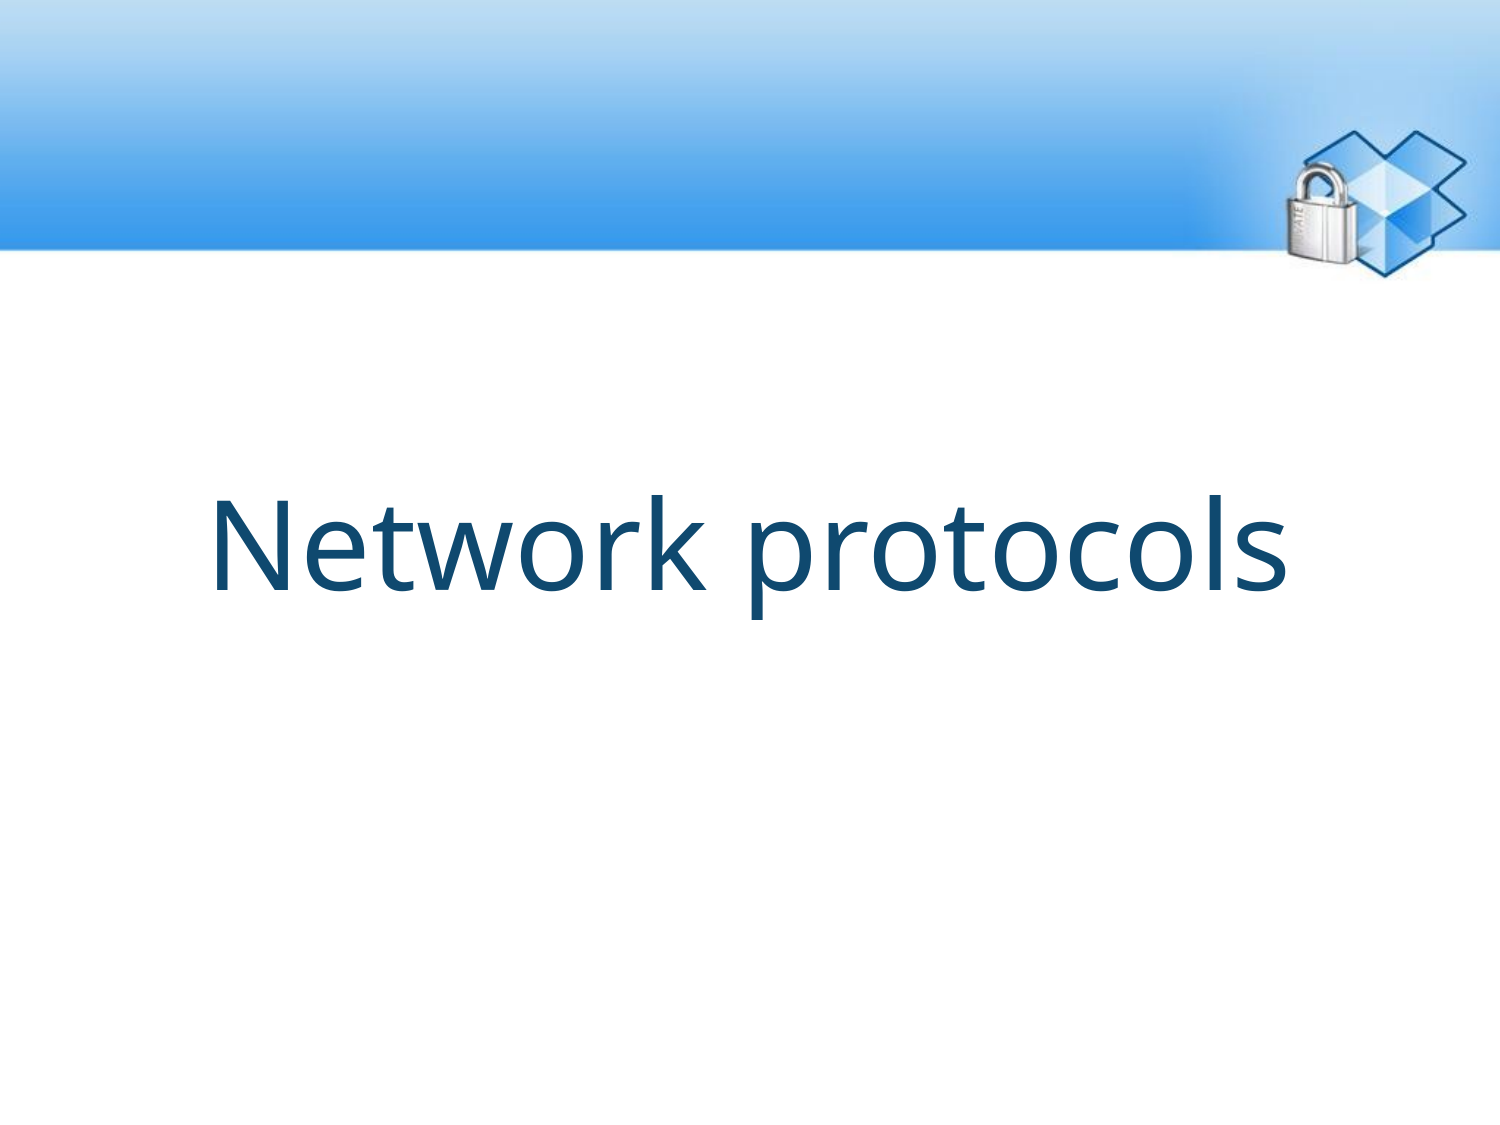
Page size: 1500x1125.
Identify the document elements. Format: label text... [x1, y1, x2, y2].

title [75, 45, 1425, 233]
list Network protocols [75, 262, 1424, 1047]
picture [0, 0, 1500, 1125]
